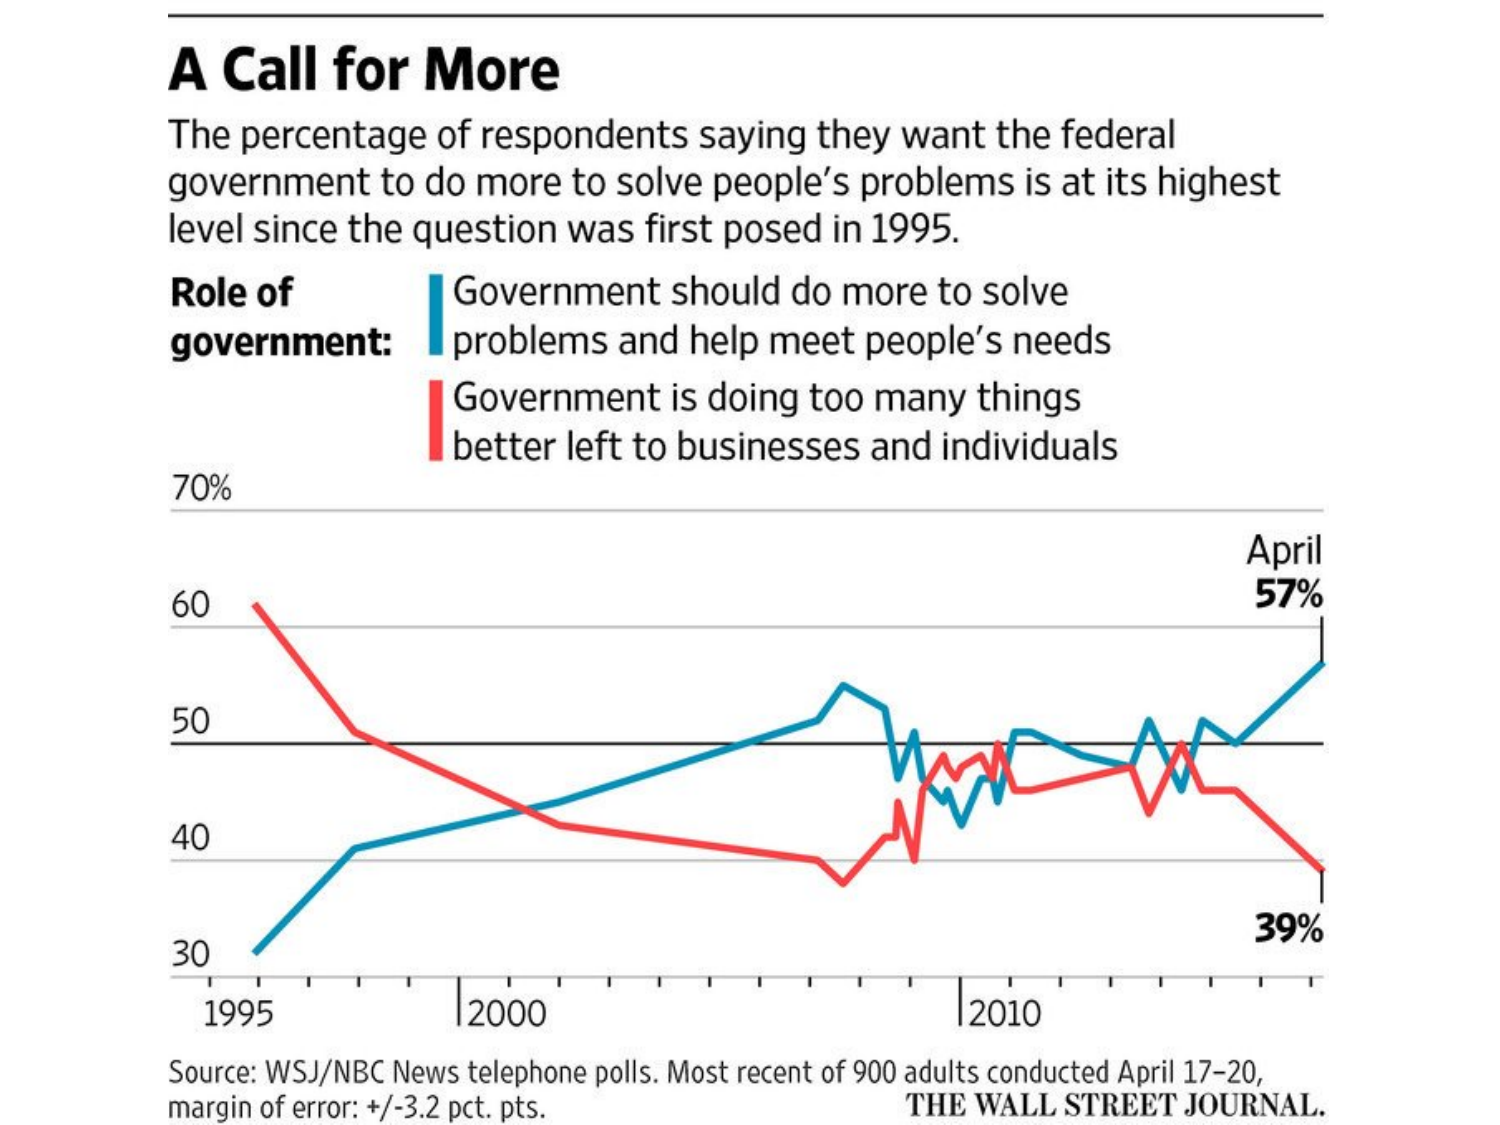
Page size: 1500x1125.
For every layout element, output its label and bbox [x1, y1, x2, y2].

picture [168, 0, 1329, 1125]
